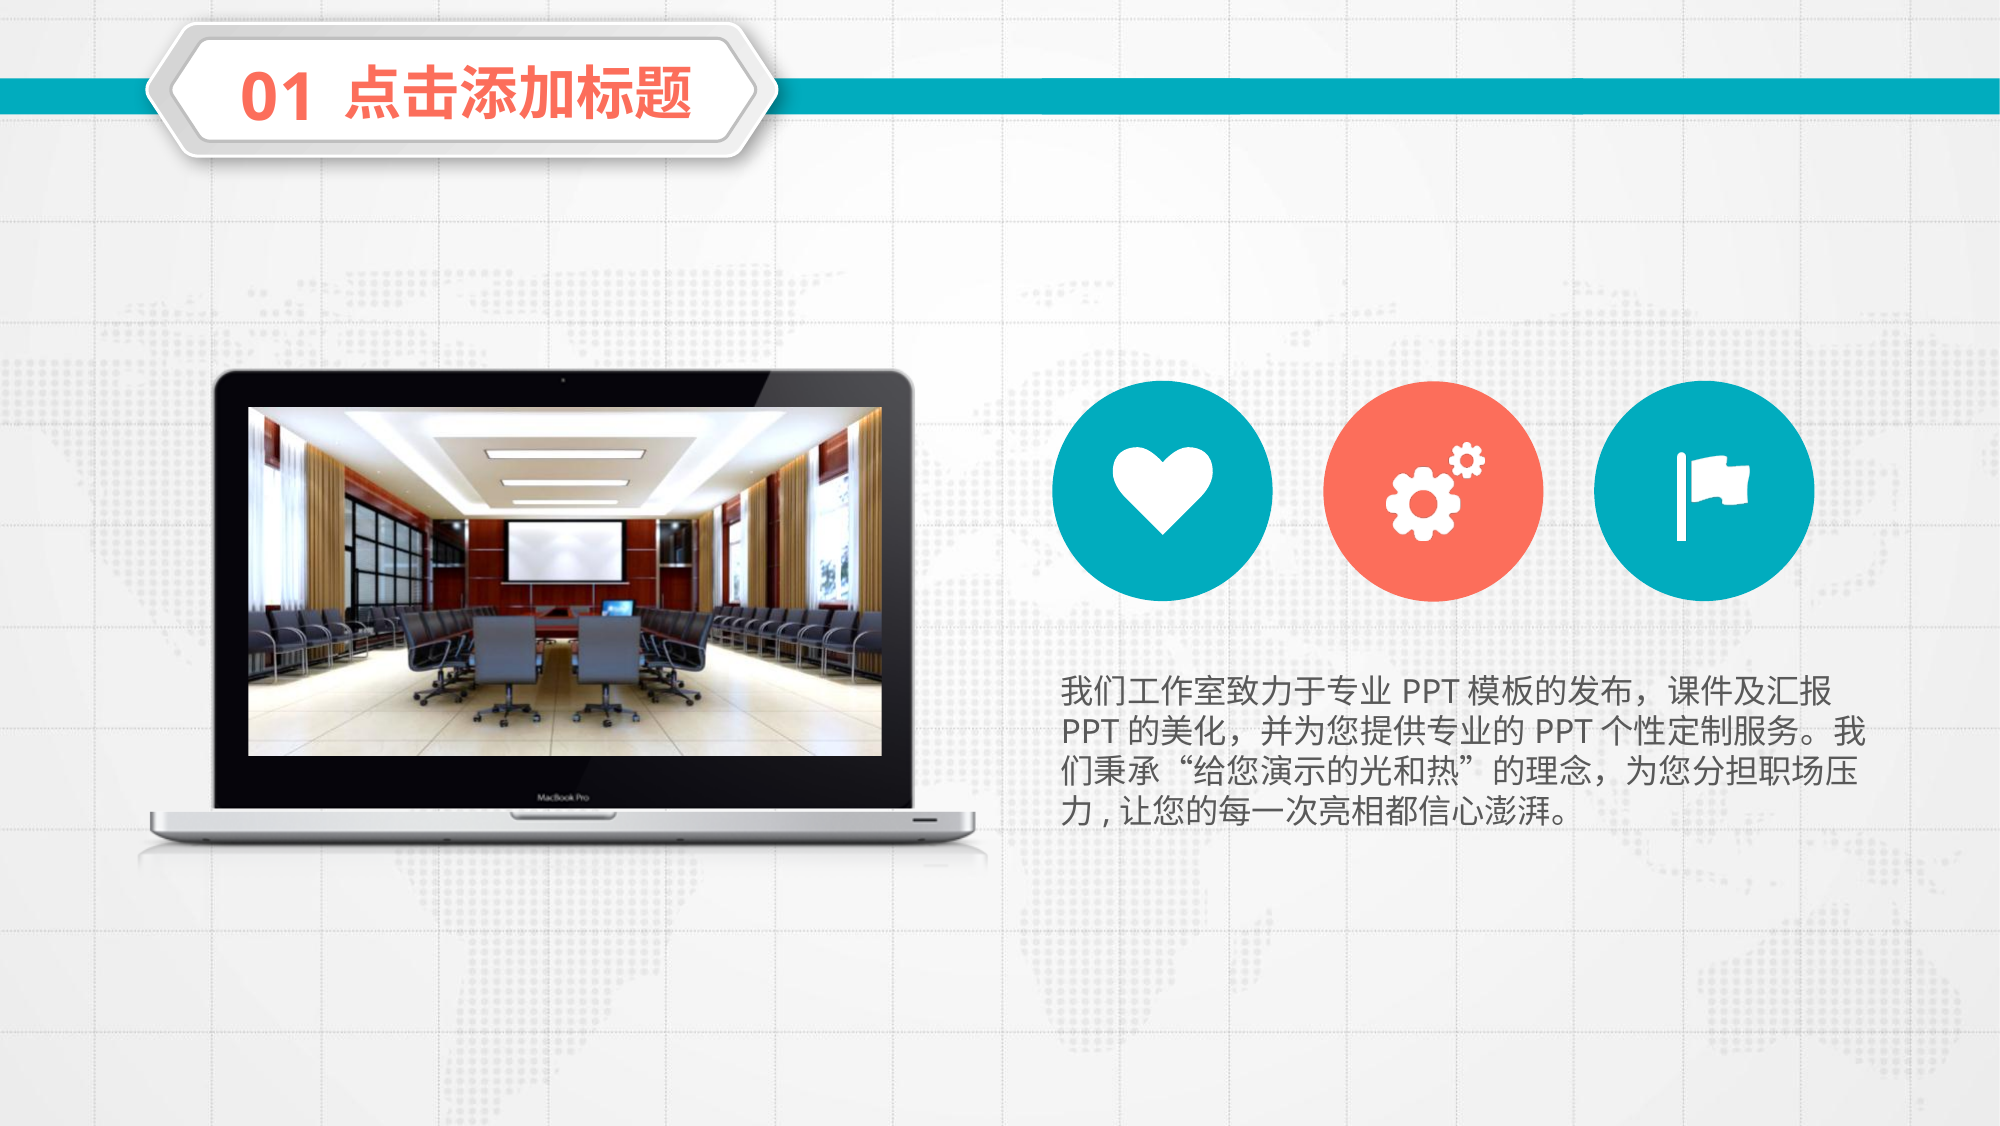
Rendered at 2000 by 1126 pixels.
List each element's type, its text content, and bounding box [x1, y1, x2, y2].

text_box 我们工作室致力于专业PPT模板的发布，课件及汇报PPT的美化，并为您提供专业的PPT个性定制服务。我们秉承“给您演示的光和热”的理念，为您分担职场压力,让您的每一次亮相都信心澎湃。 [1046, 662, 1894, 838]
text_box [1594, 380, 1815, 602]
picture [0, 115, 2000, 1126]
text_box [1323, 381, 1544, 602]
text_box [1112, 447, 1213, 535]
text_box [114, 338, 1012, 878]
text_box 点击添加标题 [328, 49, 1493, 180]
text_box [1493, 78, 1571, 115]
picture [0, 0, 2000, 78]
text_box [146, 23, 777, 157]
text_box [1571, 78, 2000, 115]
text_box [0, 78, 145, 115]
text_box [1052, 380, 1273, 602]
